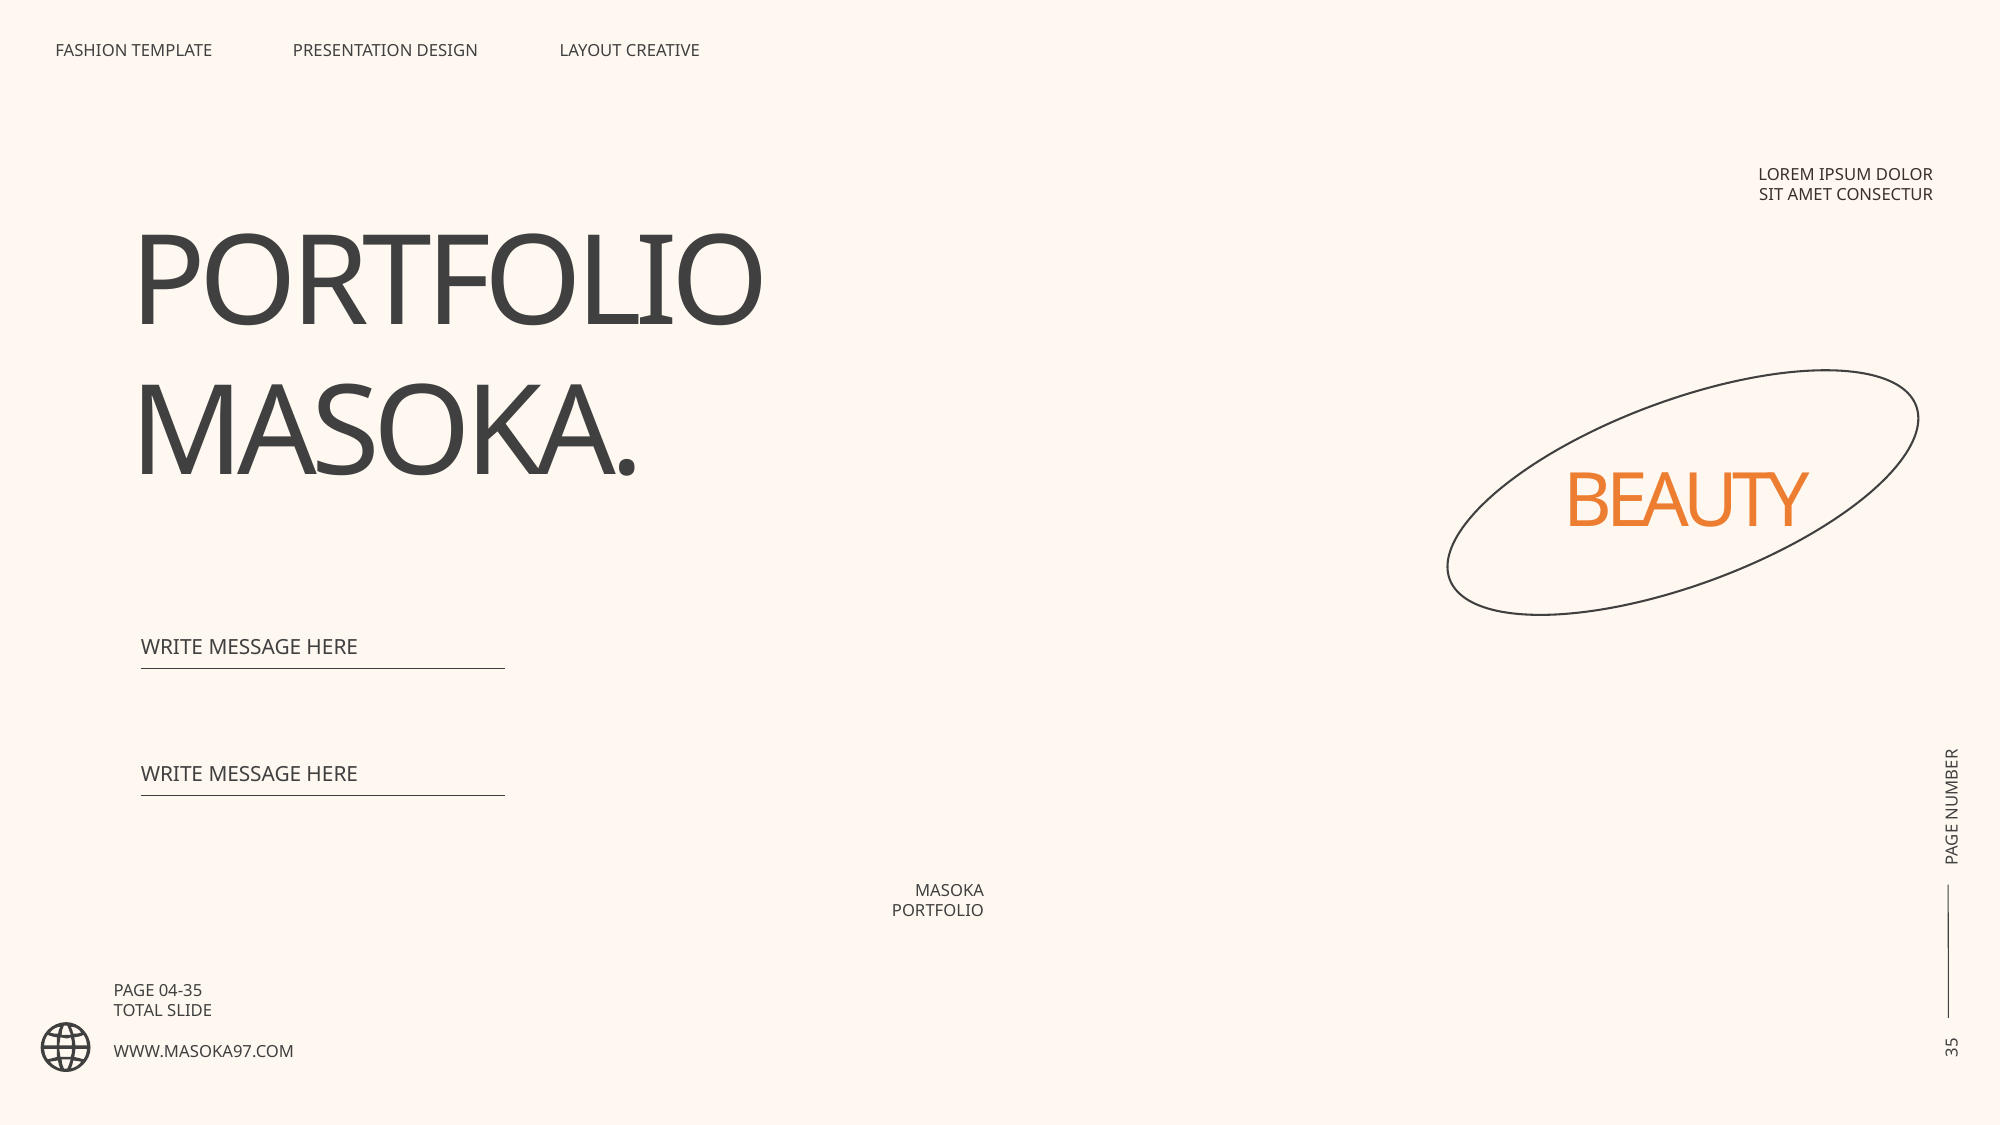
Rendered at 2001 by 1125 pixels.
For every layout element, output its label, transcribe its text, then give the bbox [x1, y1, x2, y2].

text_box LOREM IPSUM DOLOR SIT AMET CONSECTUR [1722, 156, 1949, 211]
text_box [1590, 549, 1786, 613]
picture [999, 210, 1590, 915]
text_box WRITE MESSAGE HERE [126, 626, 376, 667]
text_box WRITE MESSAGE HERE [126, 753, 376, 794]
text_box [40, 972, 324, 1082]
text_box PORTFOLIO MASOKA. [115, 192, 886, 507]
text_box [40, 32, 770, 82]
text_box BEAUTY [1590, 444, 1871, 549]
text_box MASOKA PORTFOLIO [863, 872, 999, 921]
text_box [1590, 369, 1920, 494]
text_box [1763, 854, 2000, 912]
